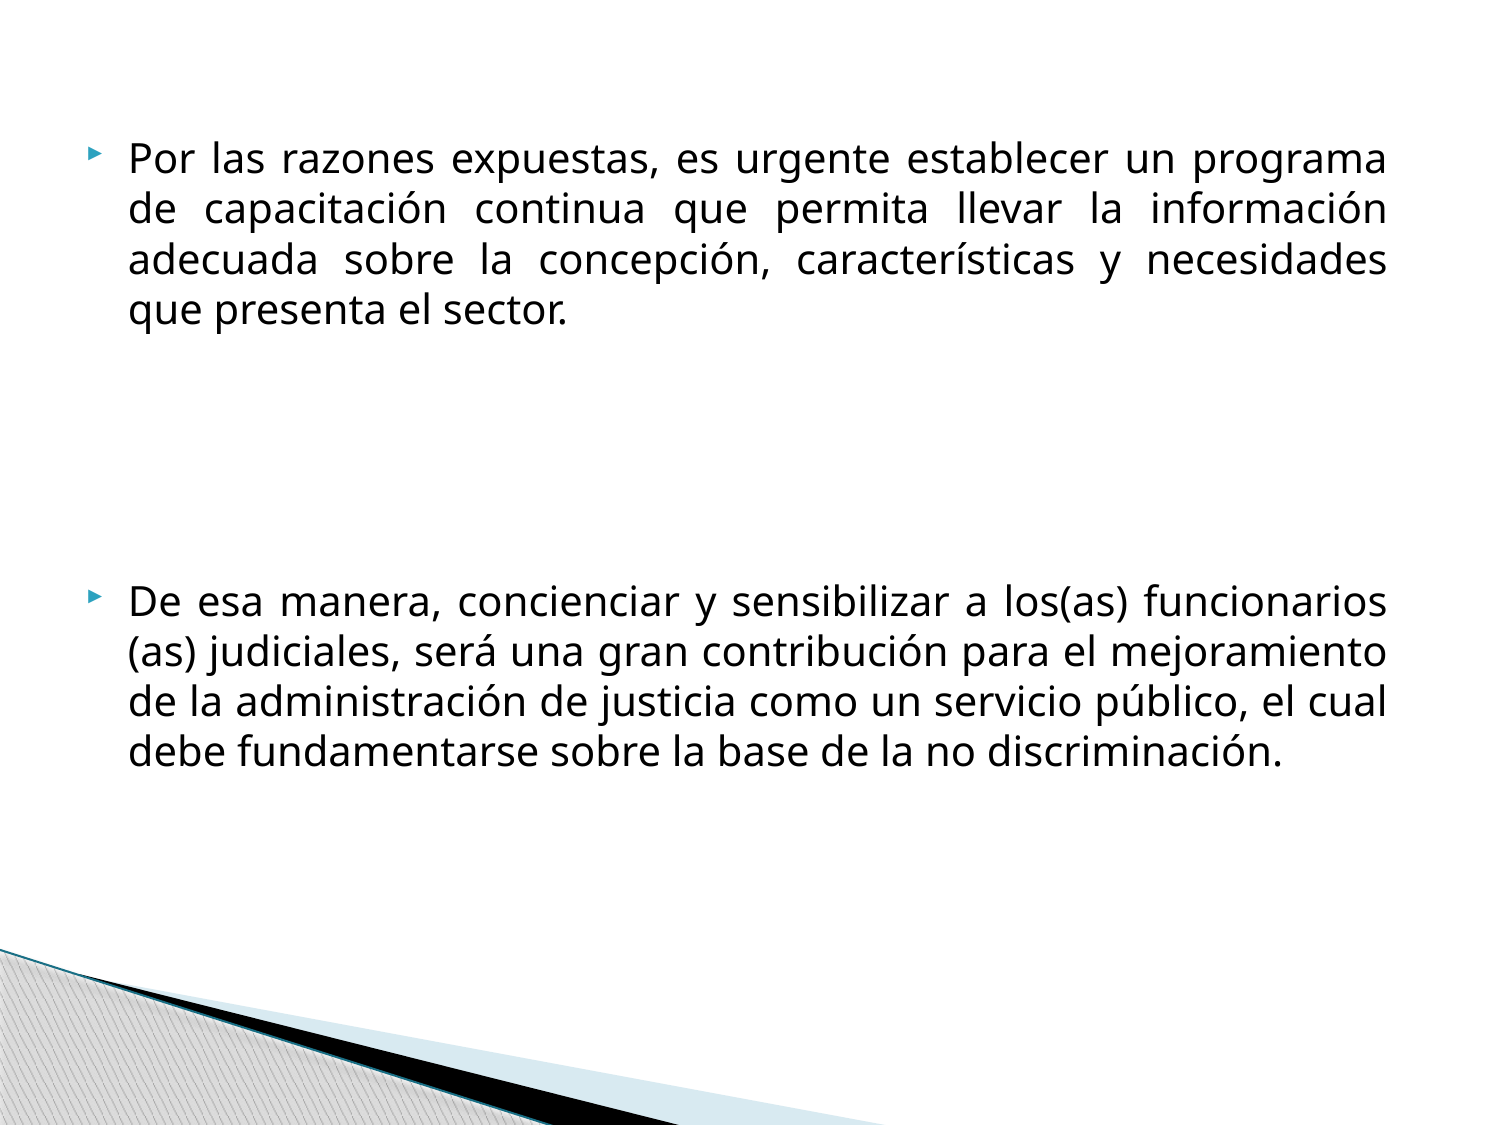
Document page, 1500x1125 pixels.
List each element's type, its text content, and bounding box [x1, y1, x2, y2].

list Por las razones expuestas, es urgente establecer un programa de capacitación continua que permita llevar la información adecuada sobre la concepción, características y necesidades que presenta el sector. De esa manera, concienciar y sensibilizar a los(as) funcionarios (as) judiciales, será una gran contribución para el mejoramiento de la administración de justicia como un servicio público, el cual debe fundamentarse sobre la base de la no discriminación. [53, 66, 1404, 1012]
